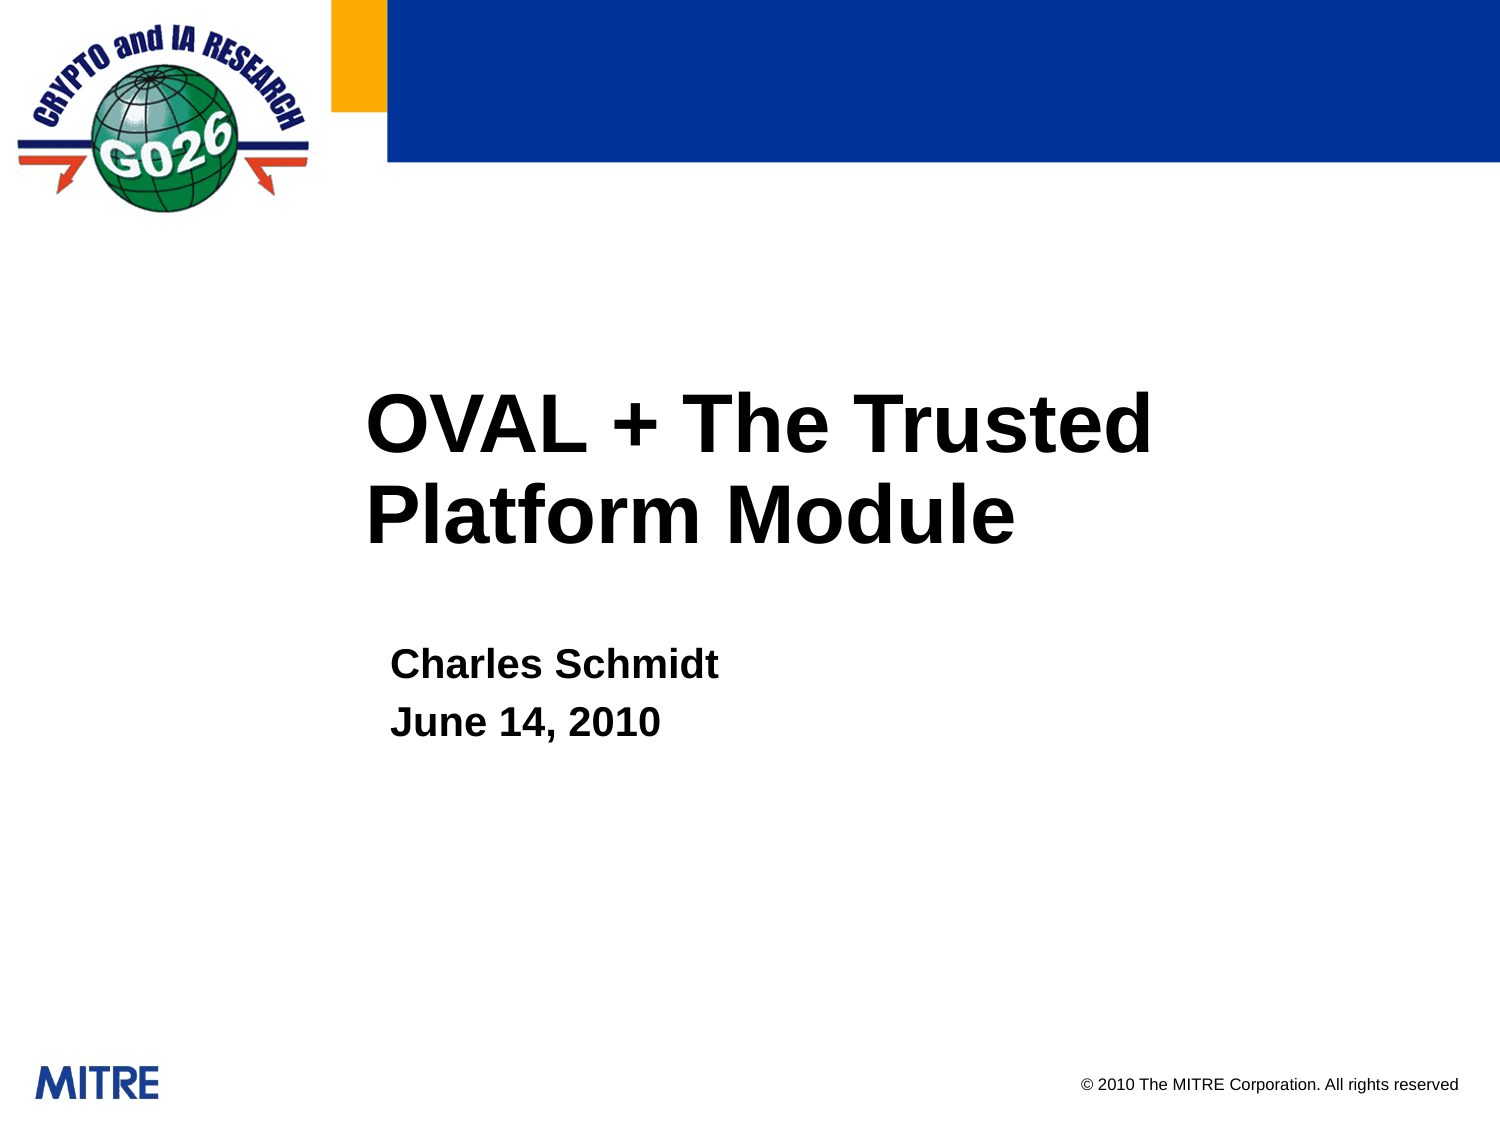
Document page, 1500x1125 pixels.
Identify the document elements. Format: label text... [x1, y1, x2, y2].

subtitle Charles Schmidt June 14, 2010 [374, 637, 1126, 813]
picture [14, 12, 314, 223]
picture [30, 1063, 163, 1105]
title OVAL + The Trusted Platform Module [349, 374, 1413, 563]
